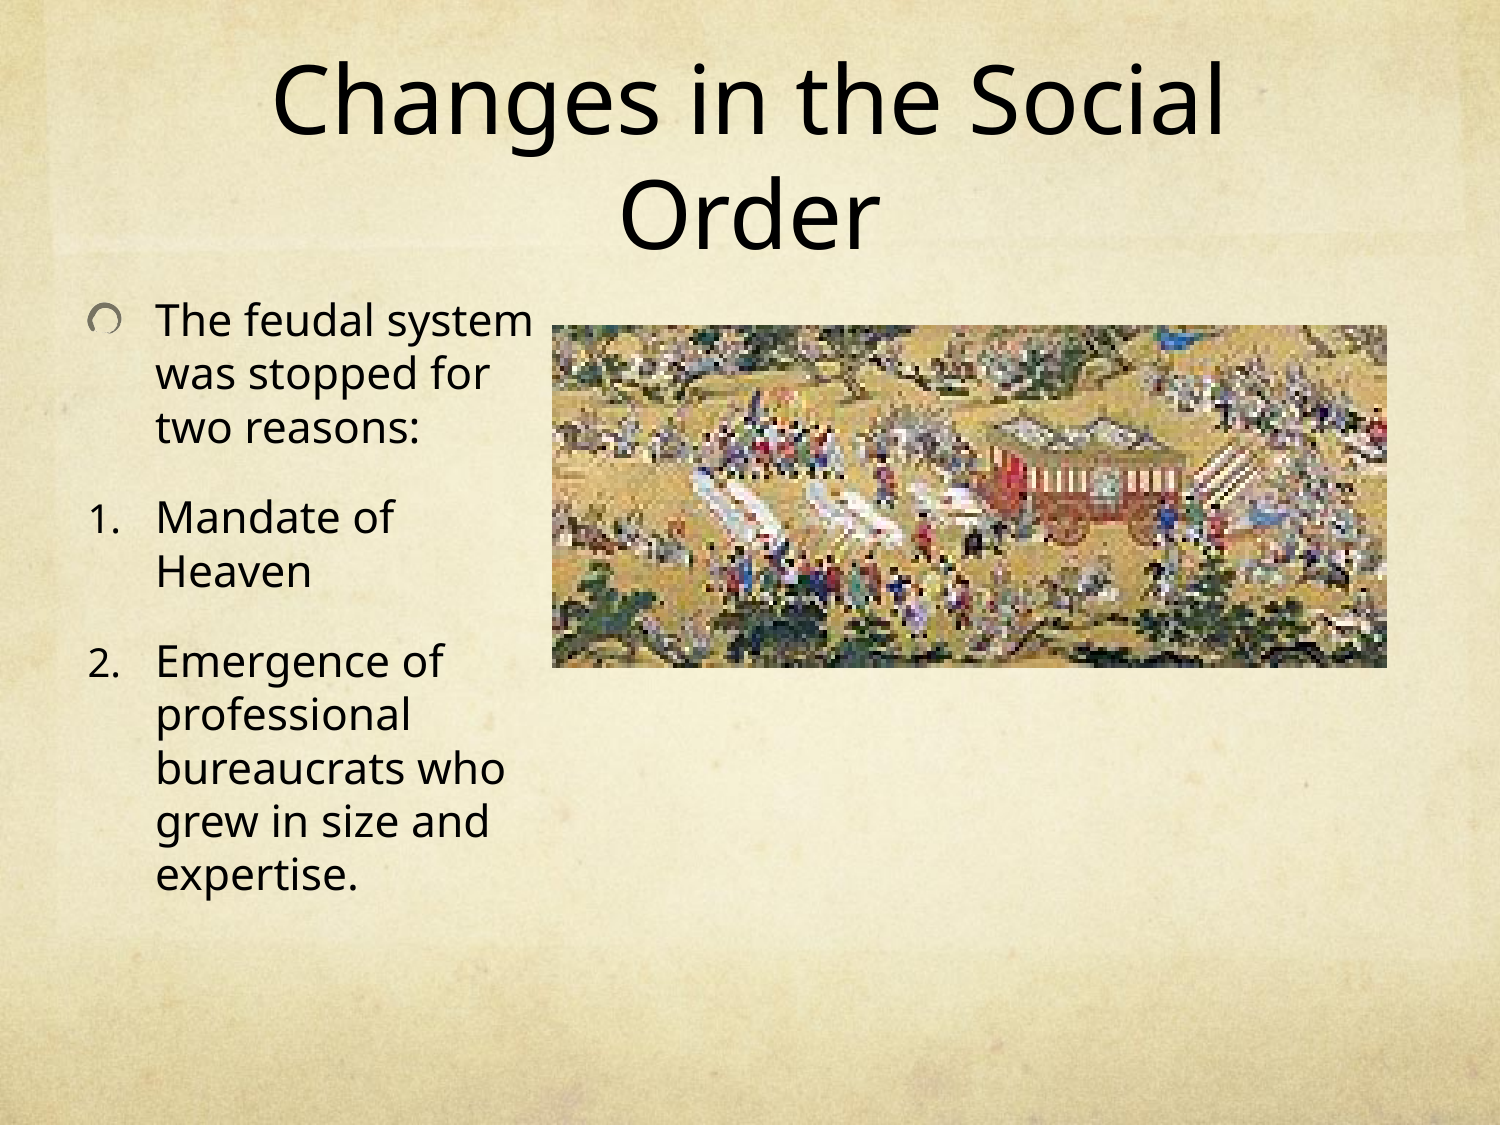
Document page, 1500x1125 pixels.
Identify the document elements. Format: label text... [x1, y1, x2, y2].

title Changes in the Social Order [150, 82, 1350, 225]
list The feudal system was stopped for two reasons: Mandate of Heaven Emergence of professional bureaucrats who grew in size and expertise. [72, 284, 553, 950]
picture [0, 0, 1500, 1125]
